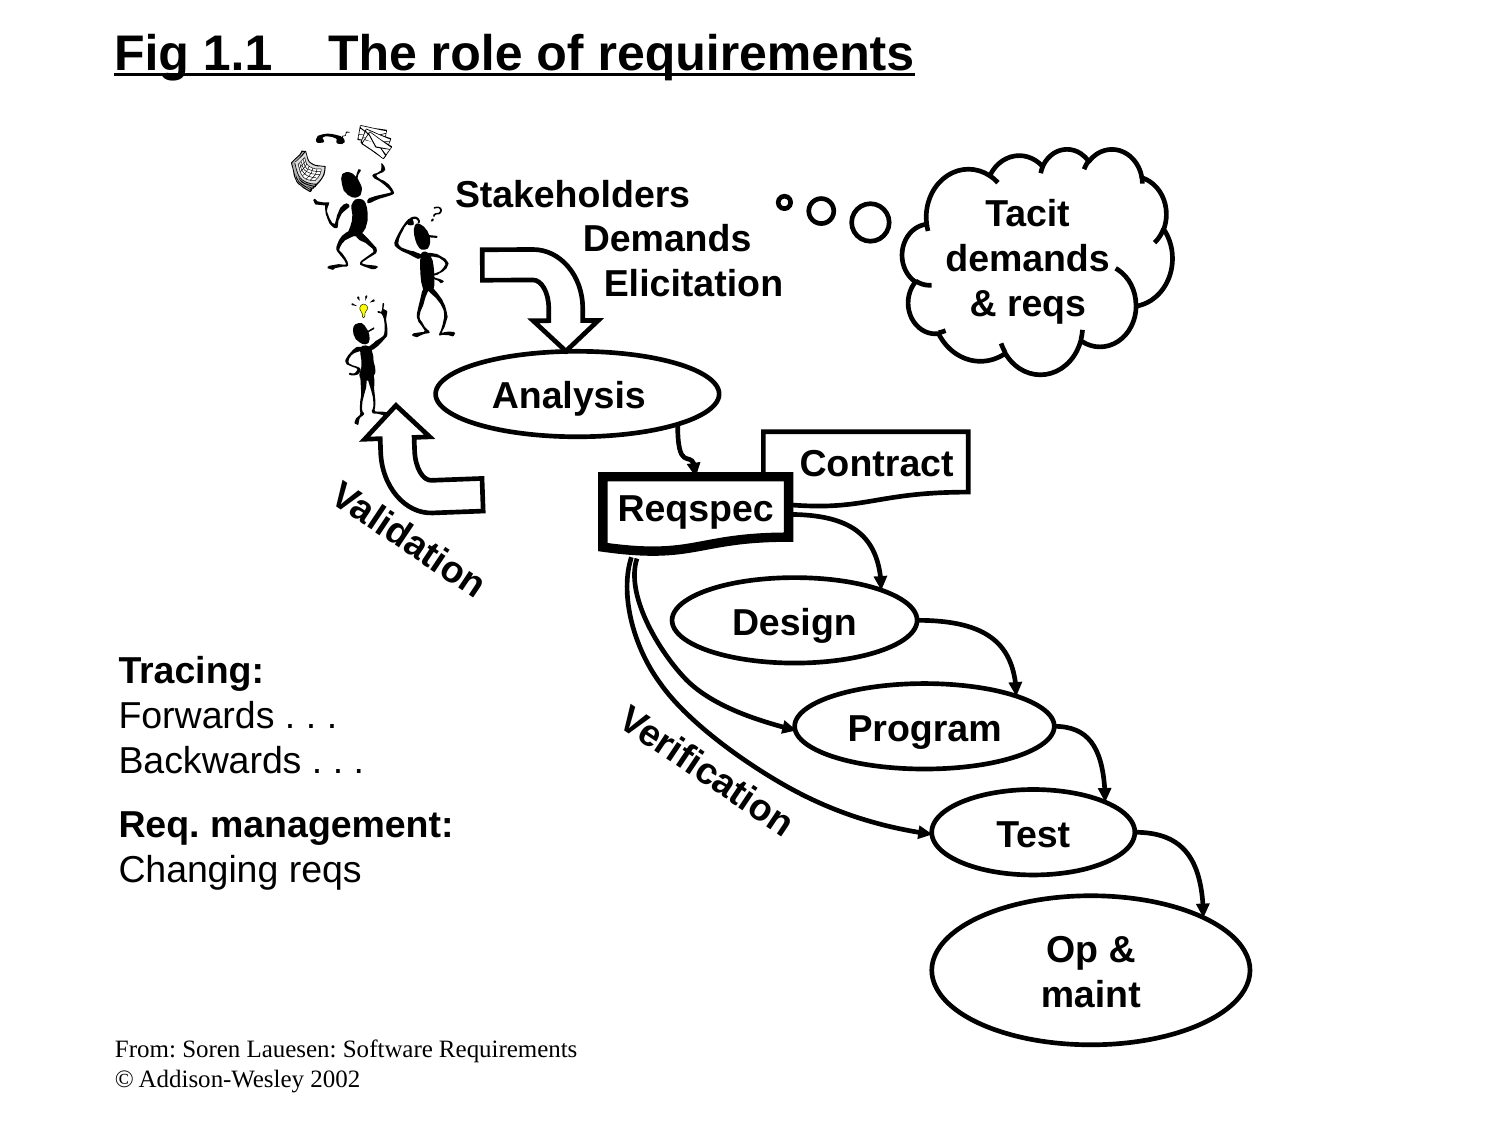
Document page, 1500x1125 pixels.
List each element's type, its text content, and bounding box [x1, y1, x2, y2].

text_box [663, 439, 711, 458]
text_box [826, 517, 882, 588]
text_box Tacit demands & reqs [851, 203, 890, 242]
slide_number From: Soren Lauesen: Software Requirements © Addison-Wesley 2002 [99, 1025, 875, 1100]
text_box Program [826, 683, 1054, 770]
text_box Demands Elicitation [568, 206, 799, 312]
text_box [482, 249, 599, 352]
text_box [364, 405, 484, 507]
text_box Tacit demands & reqs [808, 198, 834, 224]
text_box Reqspec [602, 476, 789, 507]
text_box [394, 206, 456, 338]
text_box Tacit demands & reqs [902, 149, 1173, 375]
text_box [919, 619, 1014, 694]
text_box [306, 507, 826, 800]
text_box [813, 736, 933, 839]
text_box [291, 124, 395, 270]
text_box Op & maint [931, 895, 1251, 1045]
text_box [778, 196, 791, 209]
text_box Design [826, 588, 917, 662]
text_box Fig 1.1 The role of requirements [99, 12, 930, 88]
text_box Contract [763, 431, 969, 507]
text_box Tracing: Forwards . . . Backwards . . . Req. management: Changing reqs [112, 639, 460, 896]
text_box Test [931, 789, 1135, 875]
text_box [1053, 725, 1106, 800]
text_box Analysis [435, 351, 720, 437]
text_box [345, 295, 388, 425]
text_box Stakeholders [440, 162, 706, 223]
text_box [1137, 831, 1204, 906]
